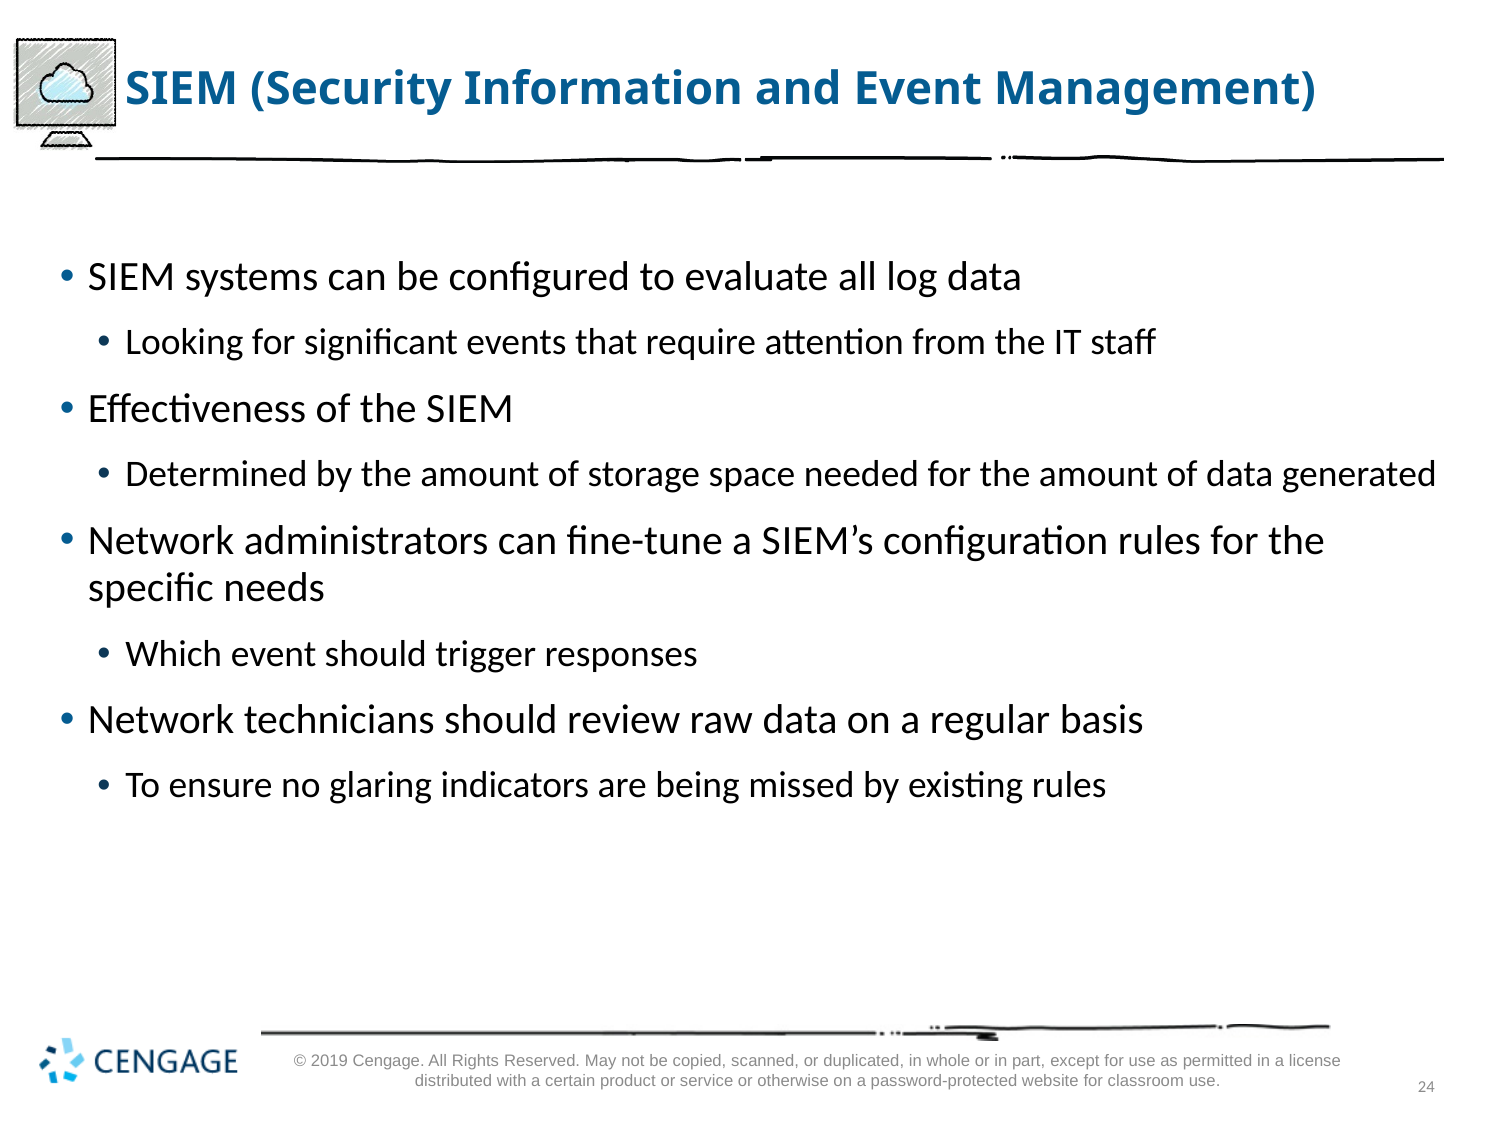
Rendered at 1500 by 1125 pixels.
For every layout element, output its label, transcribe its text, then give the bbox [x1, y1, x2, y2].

footer © 2019 Cengage. All Rights Reserved. May not be copied, scanned, or duplicated, in whole or in part, except for use as permitted in a license distributed with a certain product or service or otherwise on a password-protected website for classroom use. [262, 1050, 1375, 1091]
picture [261, 1024, 1331, 1041]
picture [19, 1024, 250, 1096]
picture [95, 155, 1444, 163]
list S I E M systems can be configured to evaluate all log data Looking for significant events that require attention from the IT staff Effectiveness of the S I E M Determined by the amount of storage space needed for the amount of data generated Network administrators can fine-tune a S I E M’s configuration rules for the specific needs Which event should trigger responses Network technicians should review raw data on a regular basis To ensure no glaring indicators are being missed by existing rules [59, 252, 1441, 856]
title S I E M (Security Information and Event Management) [125, 66, 1442, 116]
picture [13, 36, 117, 151]
